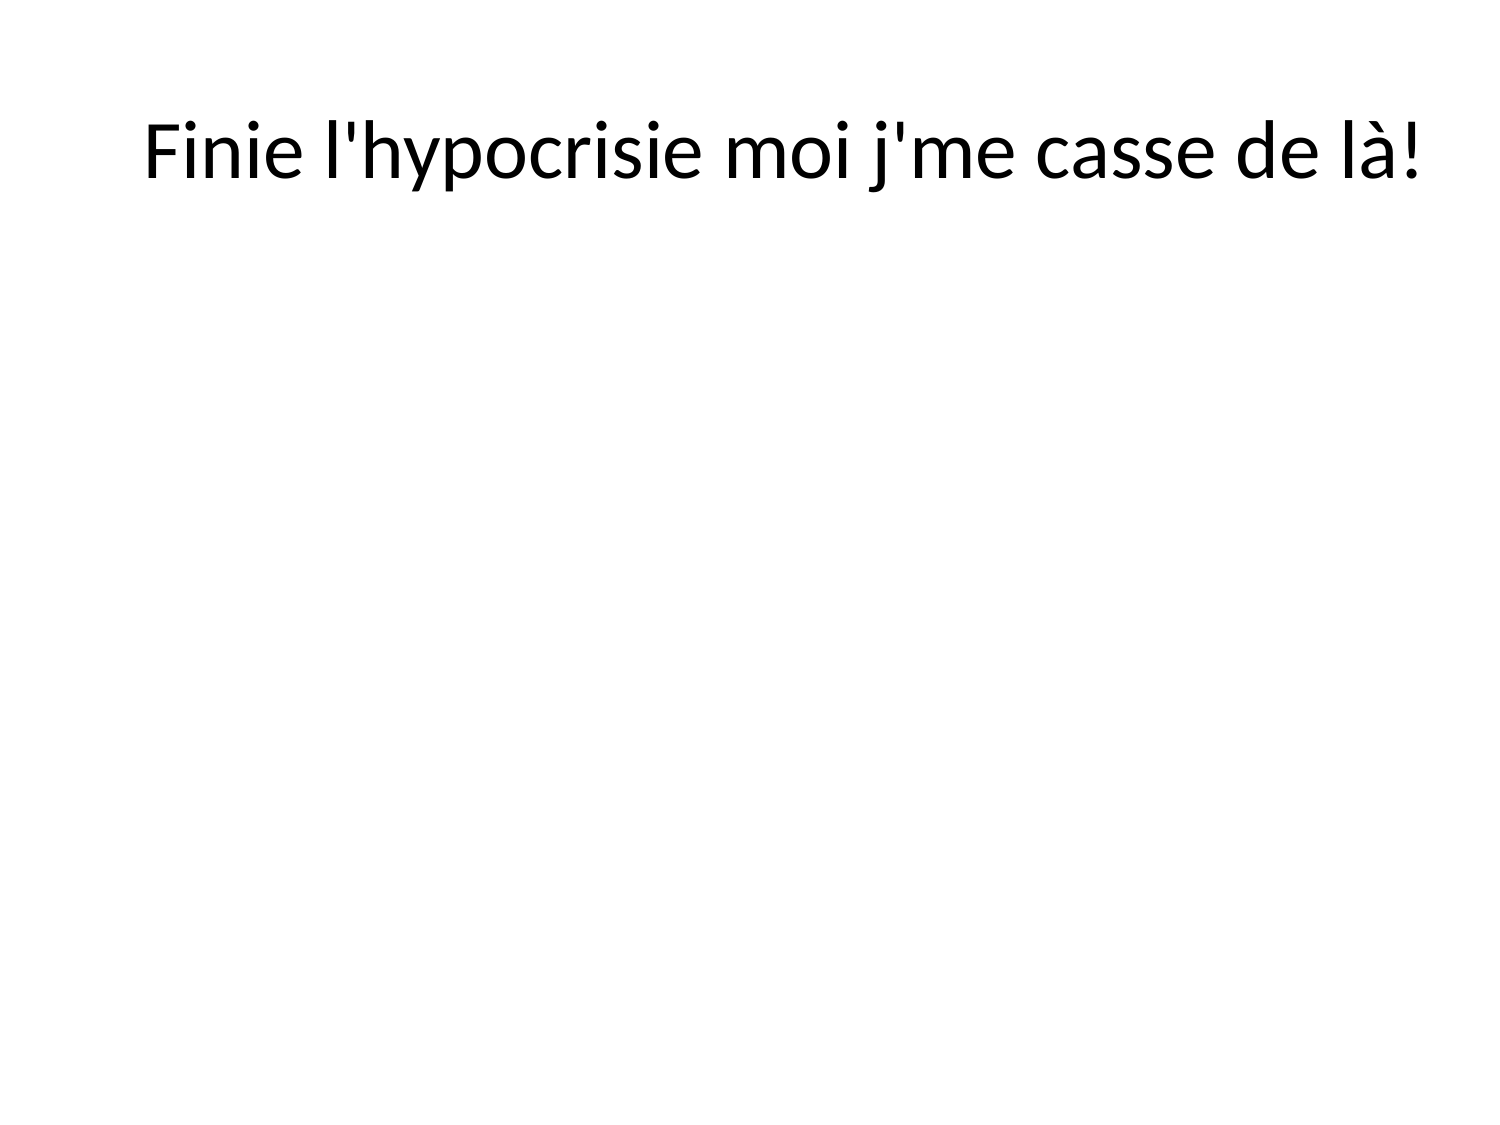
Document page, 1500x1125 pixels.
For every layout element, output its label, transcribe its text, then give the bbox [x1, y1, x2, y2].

text_box Finie l'hypocrisie moi j'me casse de là! [128, 87, 1461, 503]
